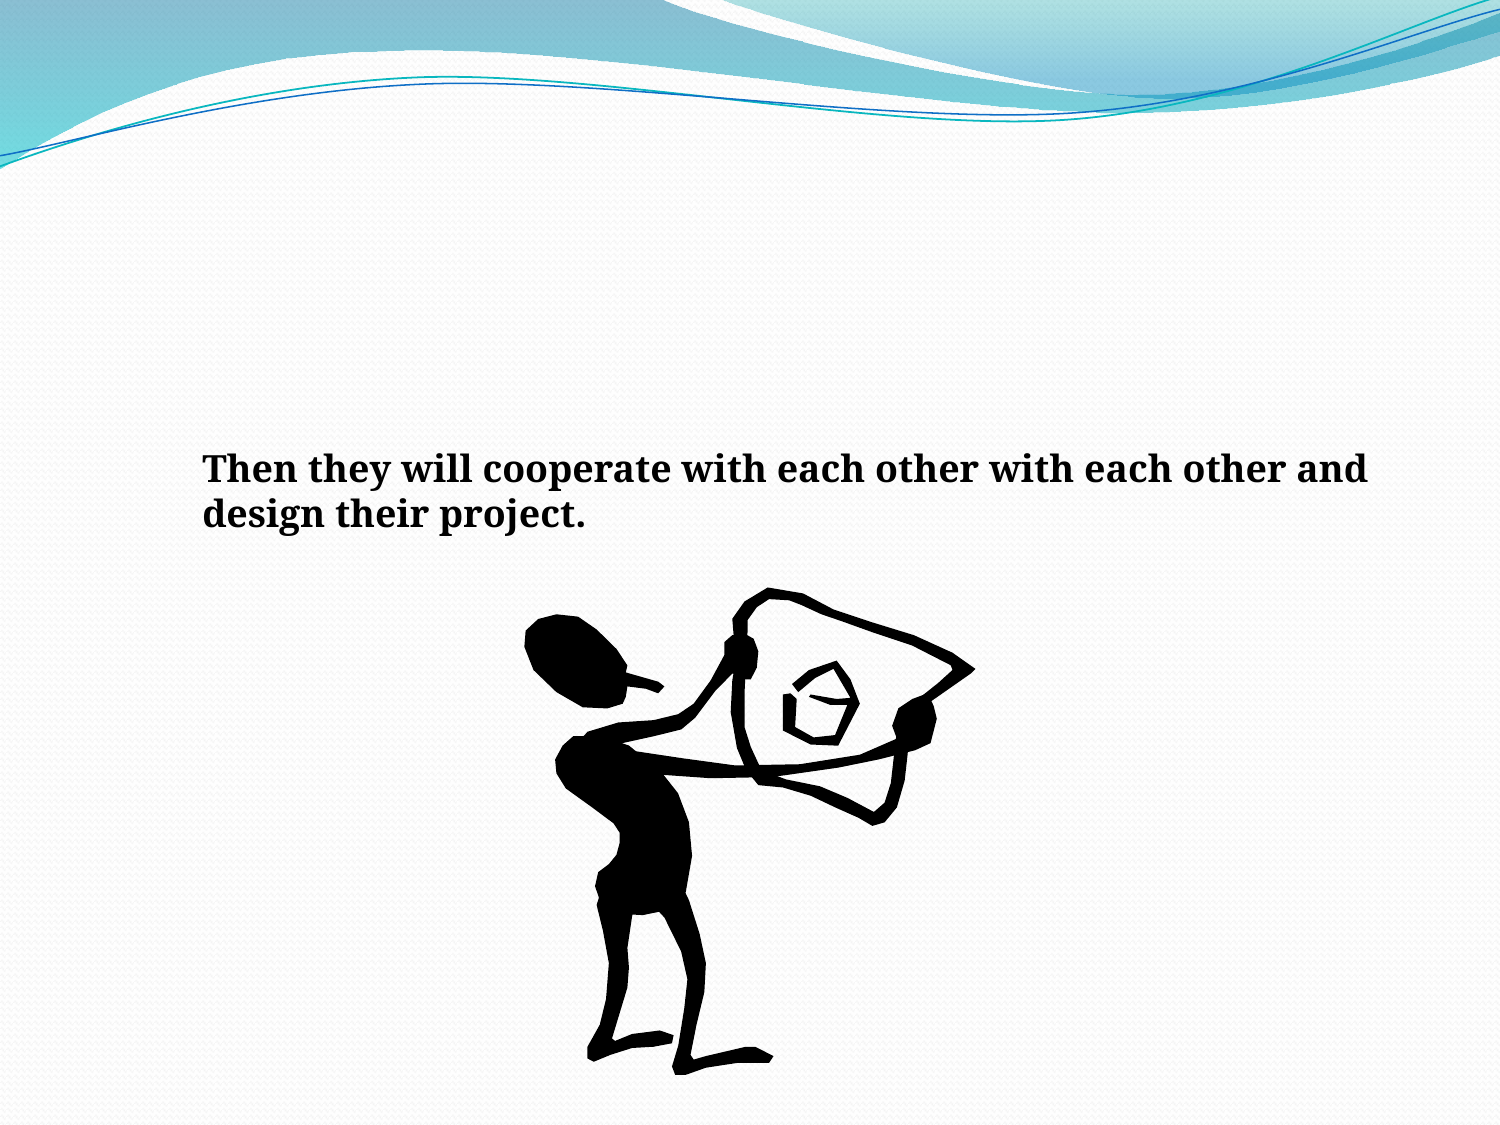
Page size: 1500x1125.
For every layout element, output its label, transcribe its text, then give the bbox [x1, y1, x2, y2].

text_box Then they will cooperate with each other with each other and design their project. [187, 437, 1500, 543]
picture [524, 587, 976, 1076]
